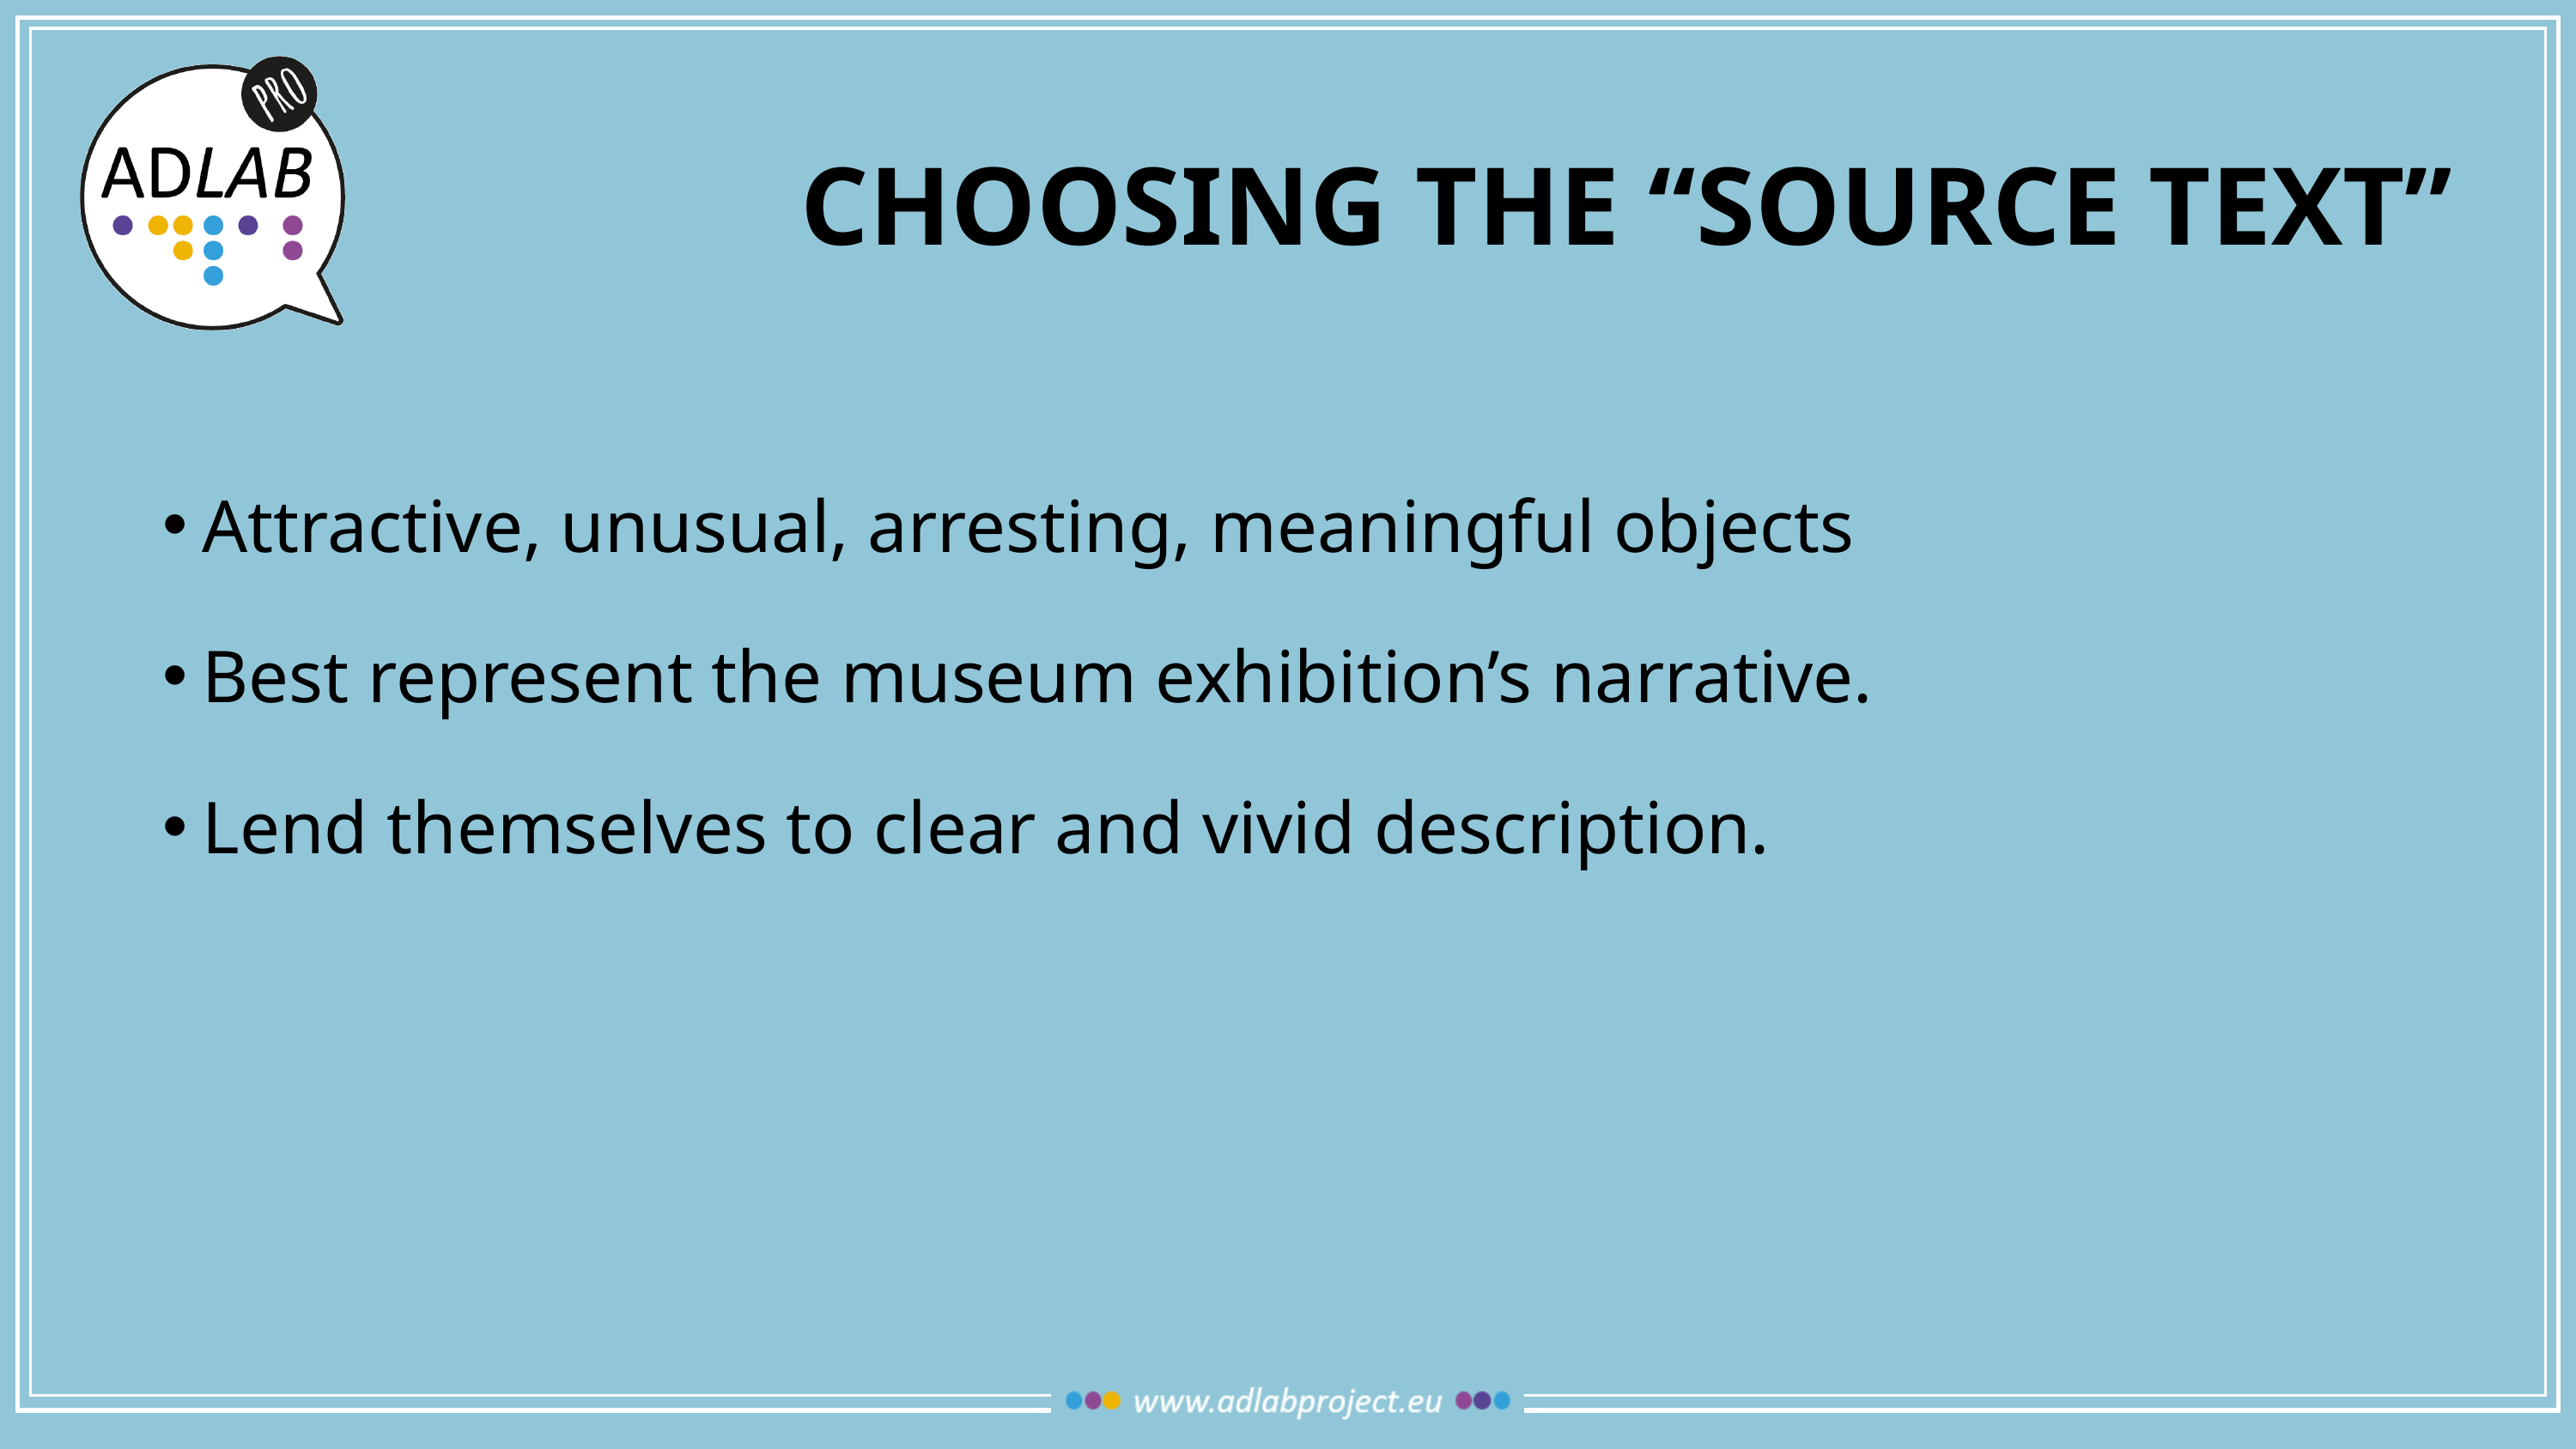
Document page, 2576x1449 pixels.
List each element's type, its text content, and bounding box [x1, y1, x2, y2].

list Attractive, unusual, arresting, meaningful objects Best represent the museum exhibition’s narrative. Lend themselves to clear and vivid description. [150, 431, 2467, 1087]
picture [72, 49, 353, 330]
title choosing the “source text” [384, 70, 2467, 351]
picture [1051, 1378, 1524, 1429]
